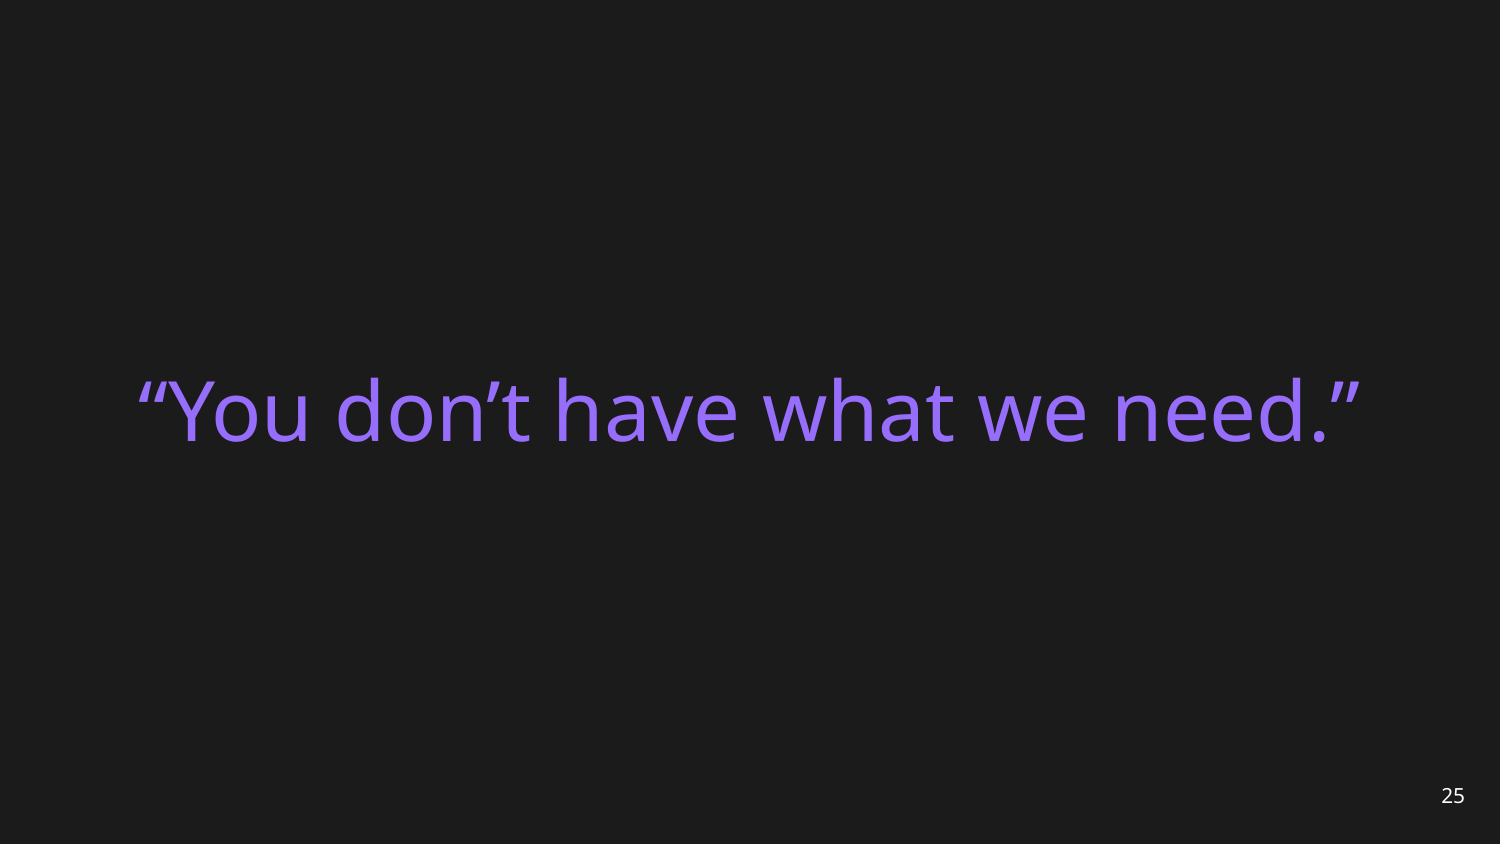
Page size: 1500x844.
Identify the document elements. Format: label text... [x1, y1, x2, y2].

title “You don’t have what we need.” [51, 72, 1449, 753]
slide_number 25 [1389, 764, 1480, 830]
